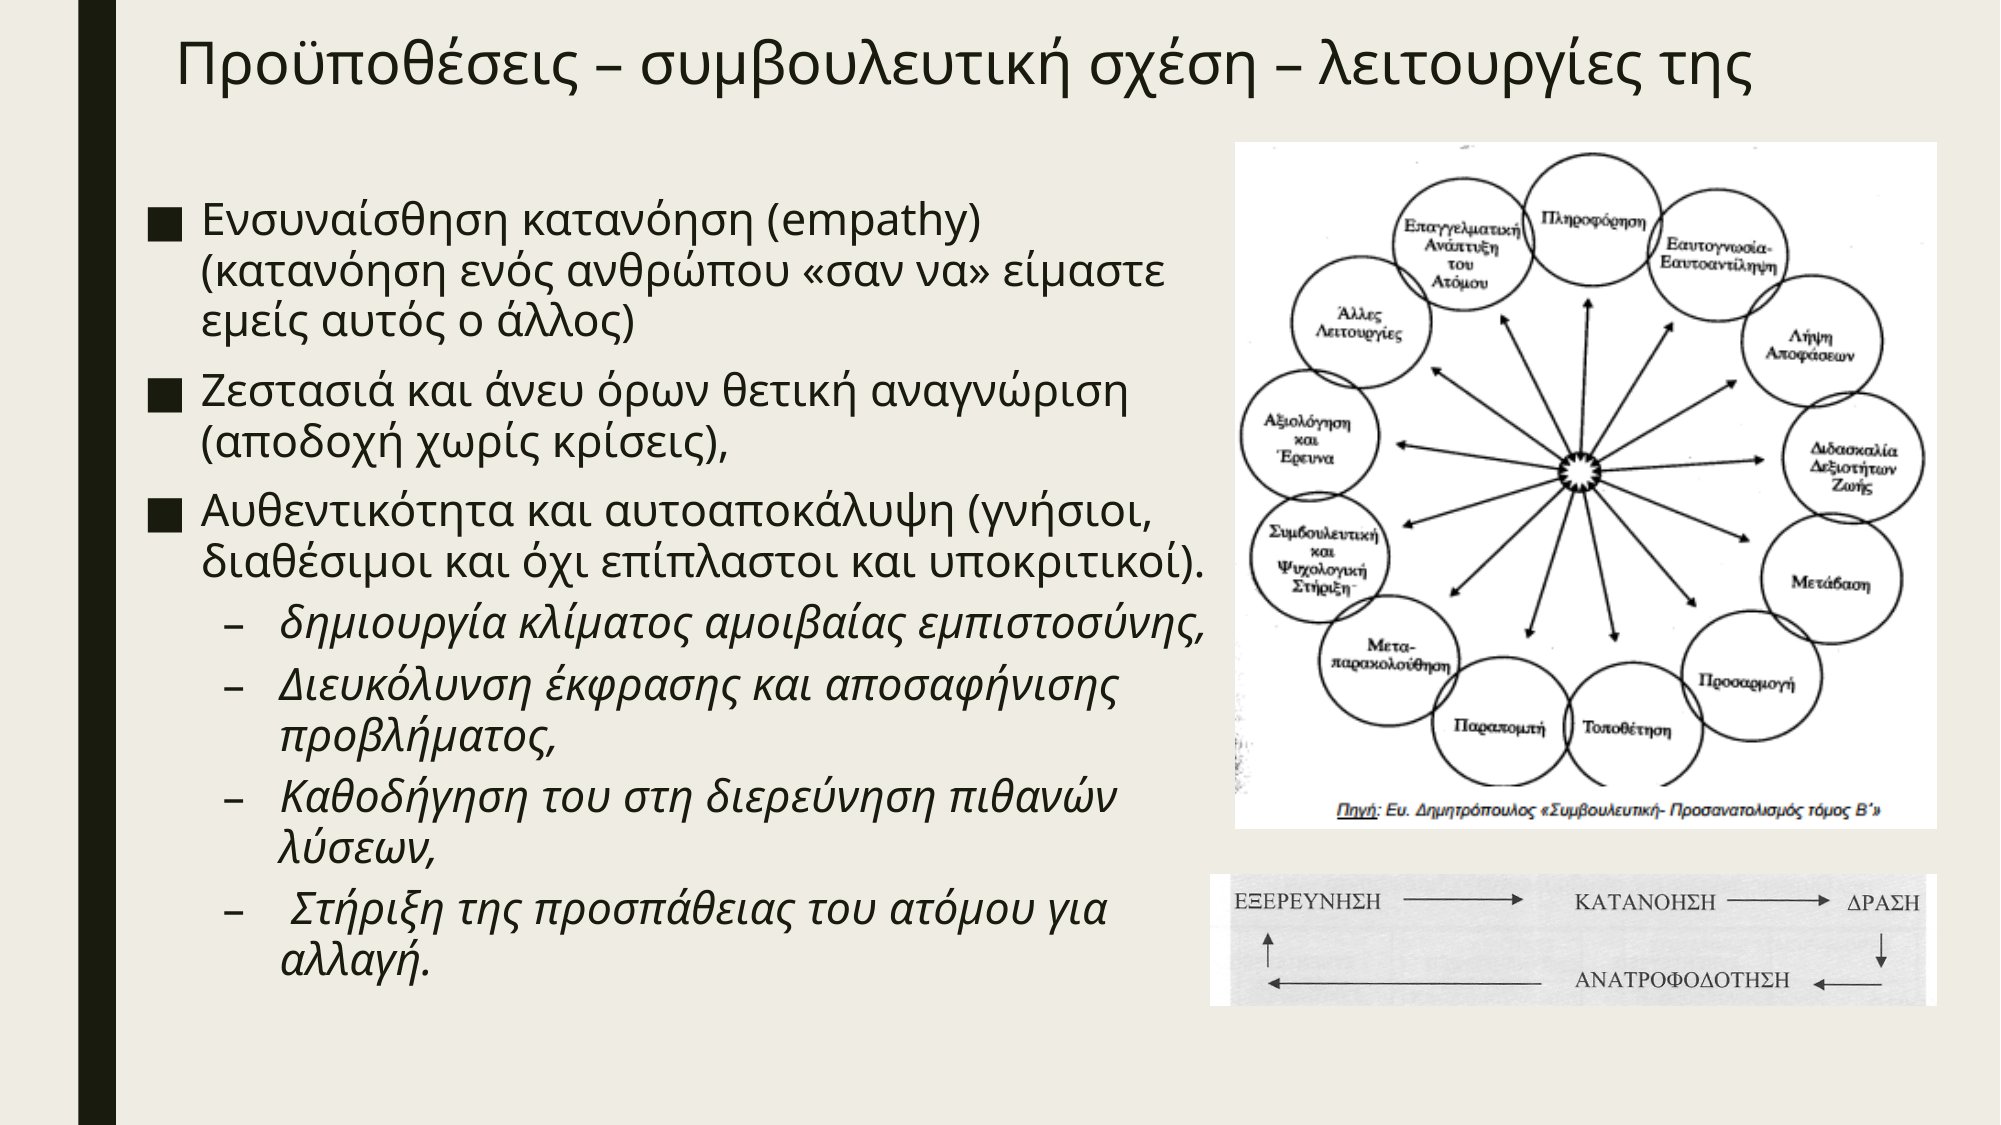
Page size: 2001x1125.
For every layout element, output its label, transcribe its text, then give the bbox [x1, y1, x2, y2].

list Ενσυναίσθηση κατανόηση (empathy) (κατανόηση ενός ανθρώπου «σαν να» είμαστε εμείς αυτός ο άλλος) Ζεστασιά και άνευ όρων θετική αναγνώριση (αποδοχή χωρίς κρίσεις), Αυθεντικότητα και αυτοαποκάλυψη (γνήσιοι, διαθέσιμοι και όχι επίπλαστοι και υποκριτικοί). δημιουργία κλίματος αμοιβαίας εμπιστοσύνης, Διευκόλυνση έκφρασης και αποσαφήνισης προβλήματος, Καθοδήγηση του στη διερεύνηση πιθανών λύσεων, Στήριξη της προσπάθειας του ατόμου για αλλαγή. [128, 188, 1236, 1031]
title Προϋποθέσεις – συμβουλευτική σχέση – λειτουργίες της [160, 26, 1967, 143]
picture [1210, 873, 1937, 1006]
picture [1235, 142, 1937, 829]
